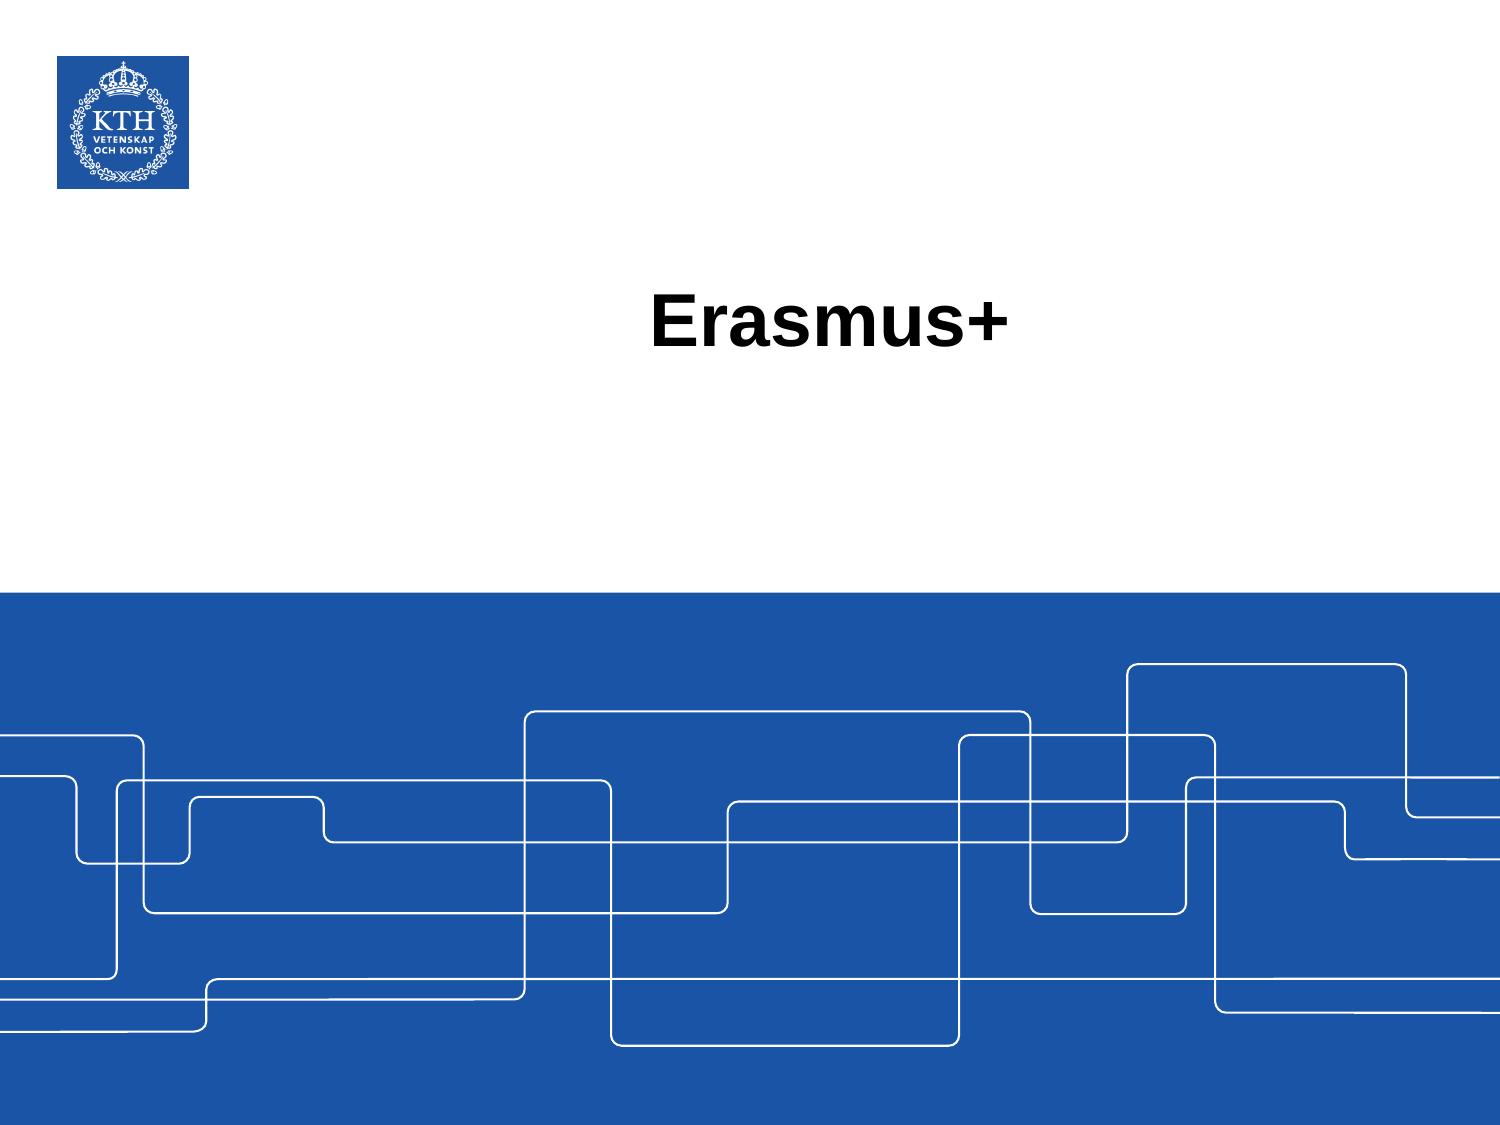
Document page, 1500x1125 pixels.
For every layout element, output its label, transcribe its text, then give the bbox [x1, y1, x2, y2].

title Erasmus+ [257, 190, 1403, 362]
picture [57, 56, 189, 189]
